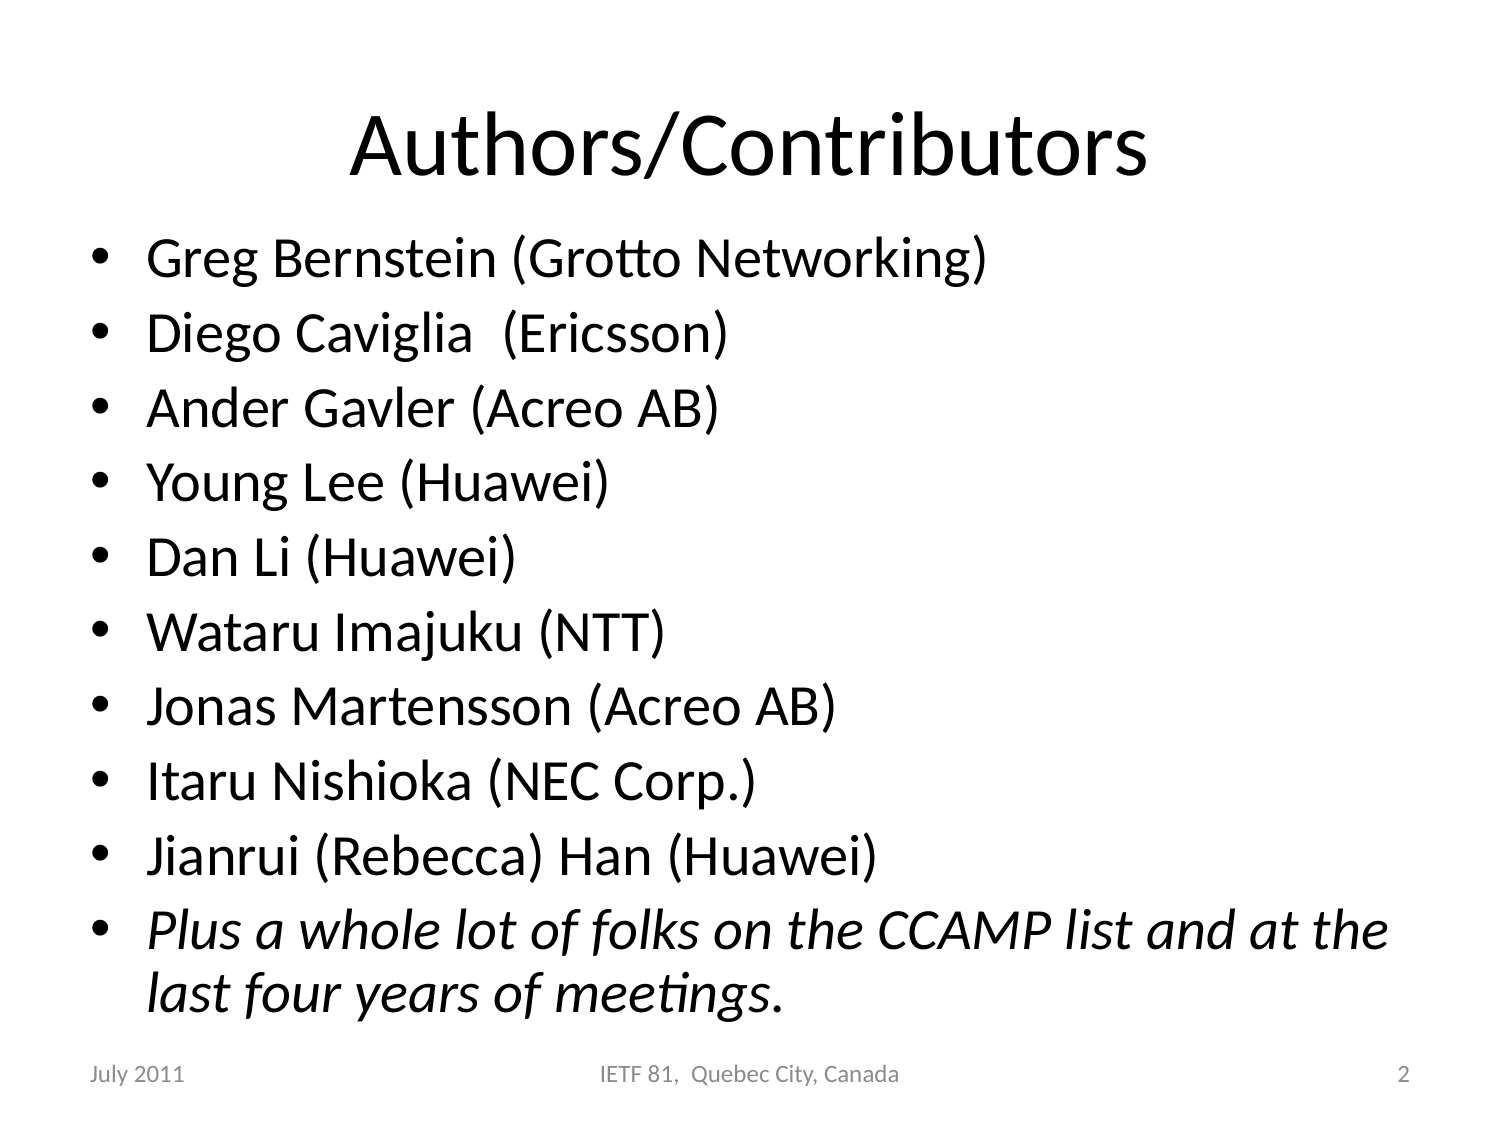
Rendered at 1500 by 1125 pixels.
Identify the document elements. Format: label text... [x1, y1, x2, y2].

footer IETF 81, Quebec City, Canada [512, 1042, 988, 1103]
list Greg Bernstein (Grotto Networking) Diego Caviglia (Ericsson) Ander Gavler (Acreo AB) Young Lee (Huawei) Dan Li (Huawei) Wataru Imajuku (NTT) Jonas Martensson (Acreo AB) Itaru Nishioka (NEC Corp.) Jianrui (Rebecca) Han (Huawei) Plus a whole lot of folks on the CCAMP list and at the last four years of meetings. [74, 219, 1426, 963]
slide_number 2 [1074, 1042, 1425, 1103]
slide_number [75, 1042, 425, 1103]
title Authors/Contributors [74, 44, 1426, 219]
